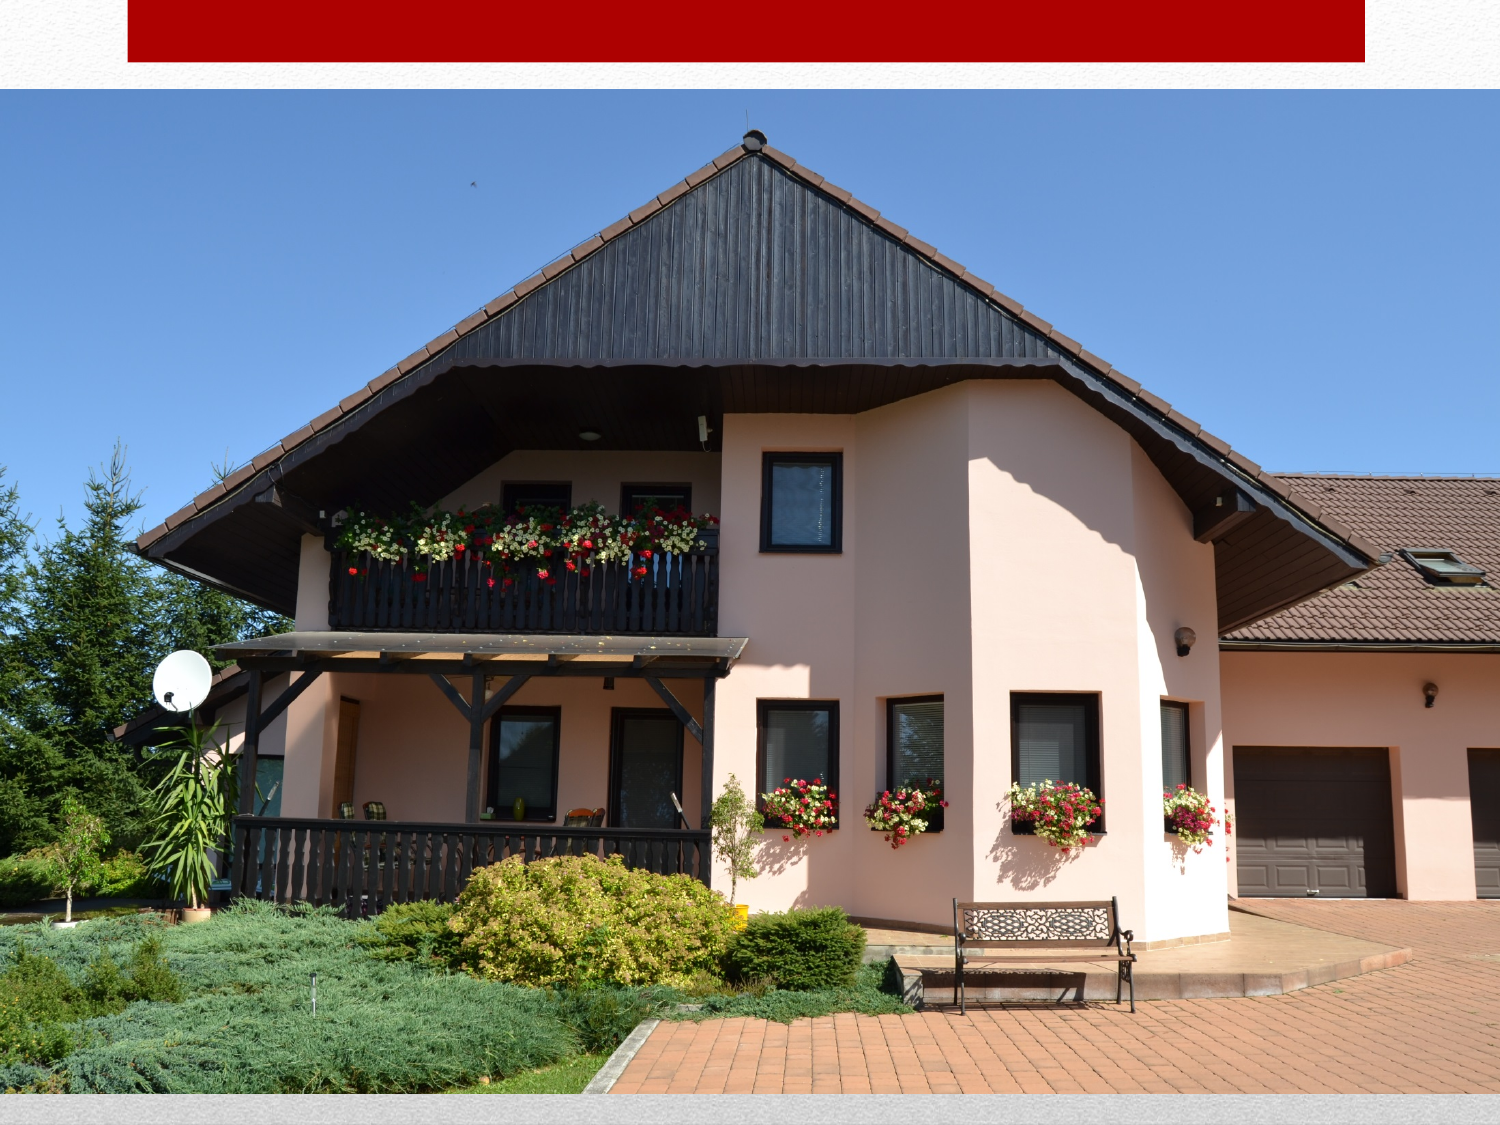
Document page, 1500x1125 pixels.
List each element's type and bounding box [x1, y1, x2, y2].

list [0, 89, 1500, 1095]
